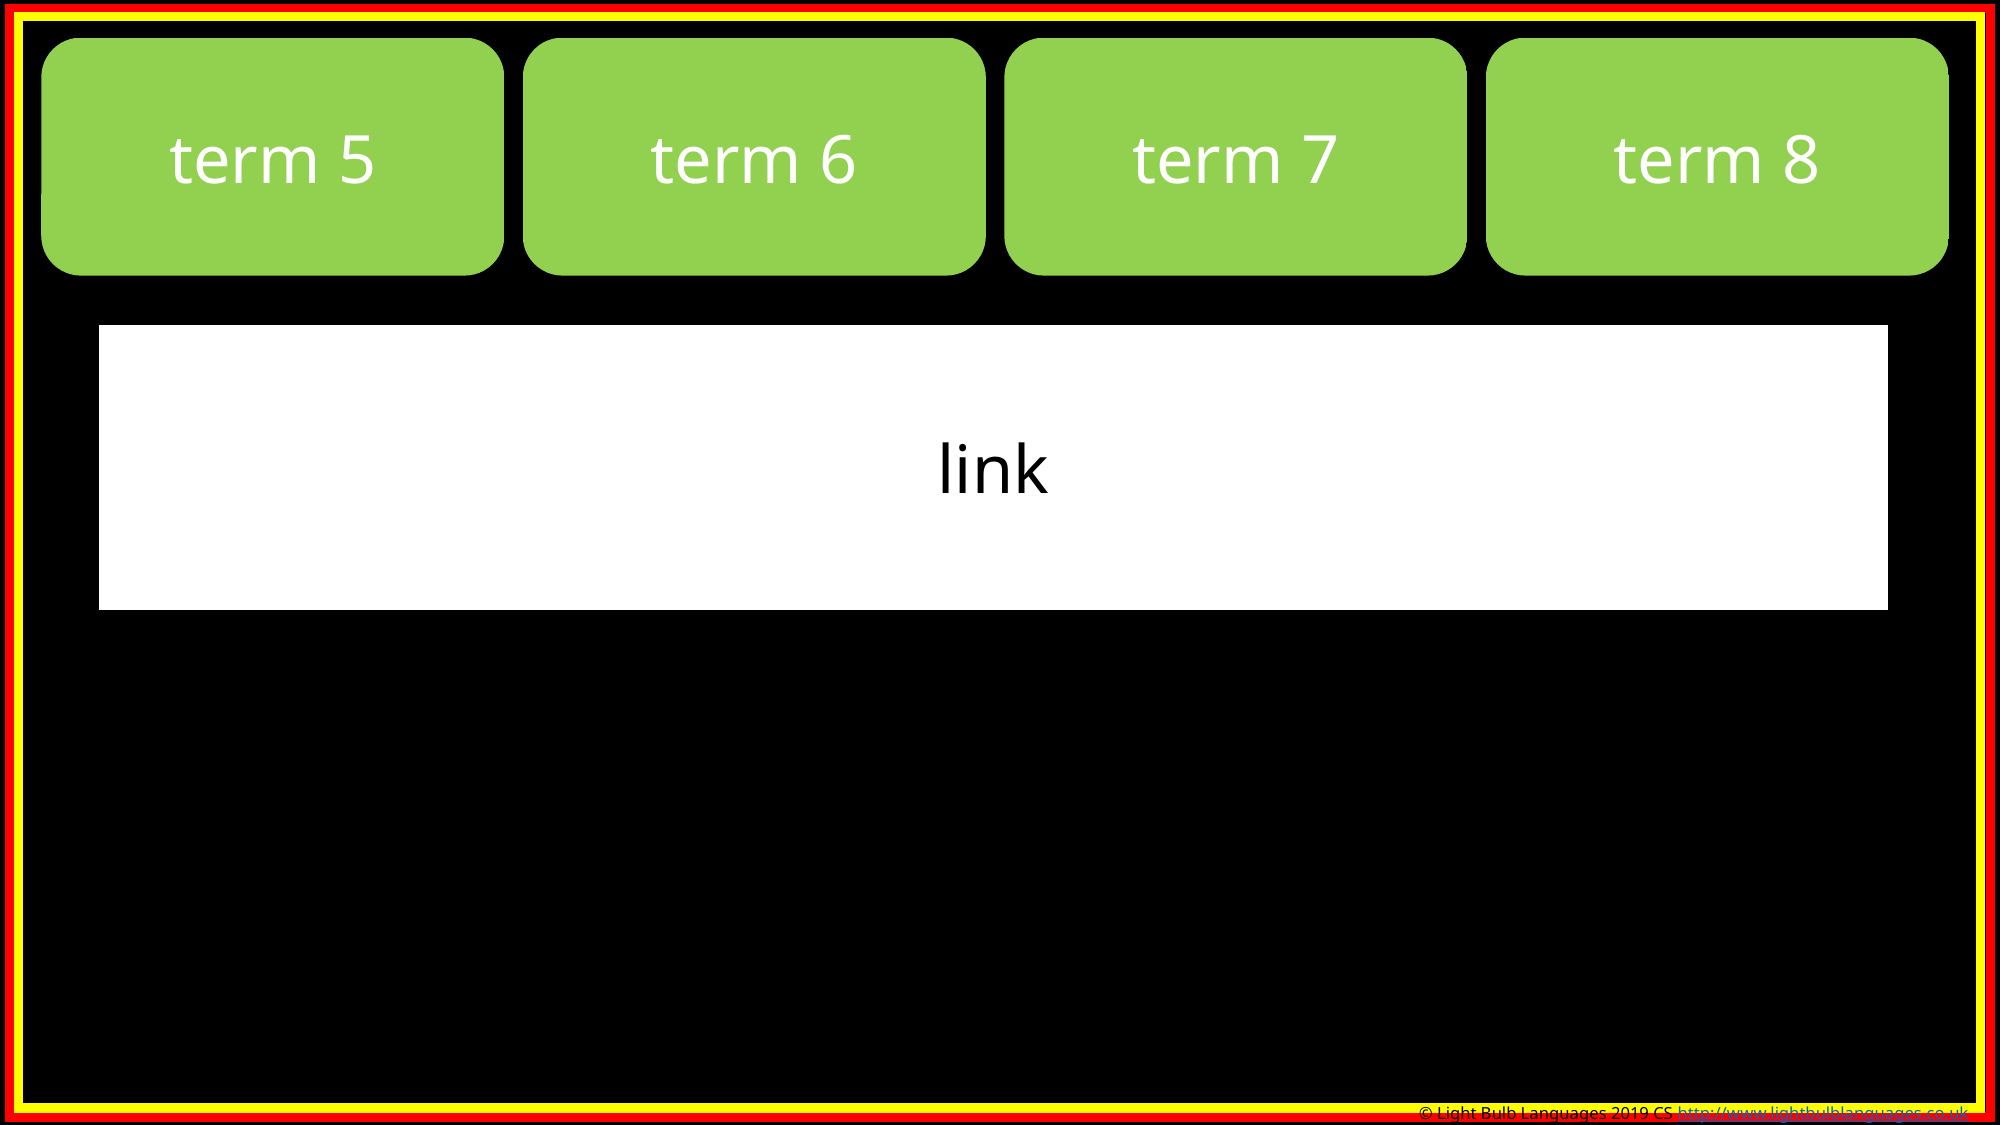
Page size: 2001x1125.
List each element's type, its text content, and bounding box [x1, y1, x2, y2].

text_box term 8 [1484, 36, 1950, 277]
text_box term 6 [521, 36, 987, 277]
text_box © Light Bulb Languages 2019 CS http://www.lightbulblanguages.co.uk [1404, 1095, 2000, 1125]
text_box [17, 15, 1982, 1109]
text_box [0, 0, 2000, 1125]
text_box link [99, 325, 1888, 610]
text_box term 5 [40, 36, 506, 277]
text_box term 7 [1003, 36, 1469, 277]
text_box [9, 8, 1992, 1118]
